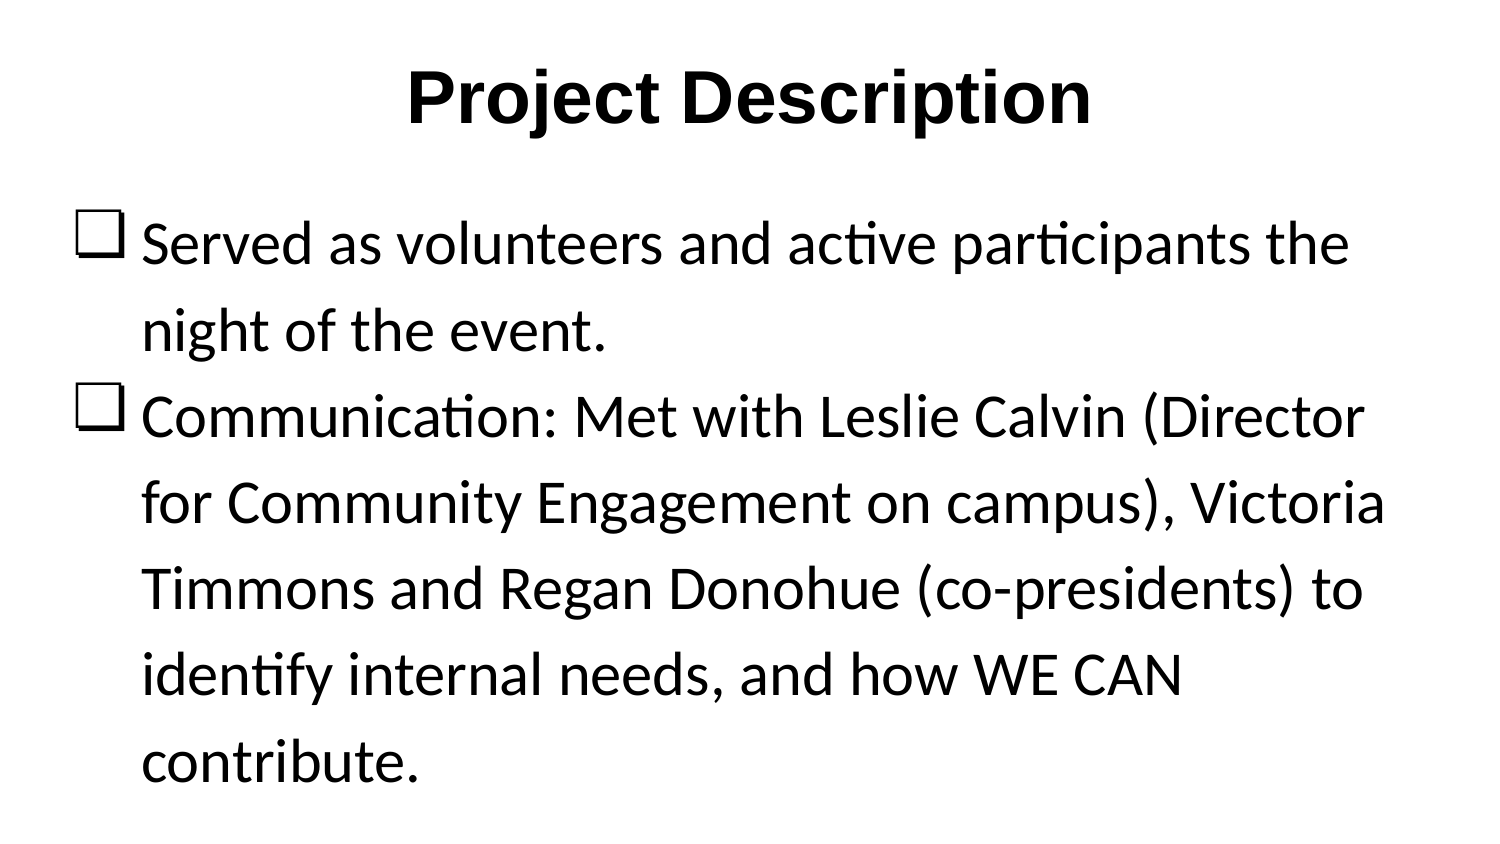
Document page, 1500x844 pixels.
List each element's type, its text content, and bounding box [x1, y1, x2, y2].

title Project Description [51, 33, 1449, 167]
list Served as volunteers and active participants the night of the event. Communication: Met with Leslie Calvin (Director for Community Engagement on campus), Victoria Timmons and Regan Donohue (co-presidents) to identify internal needs, and how WE CAN contribute. [51, 176, 1449, 797]
